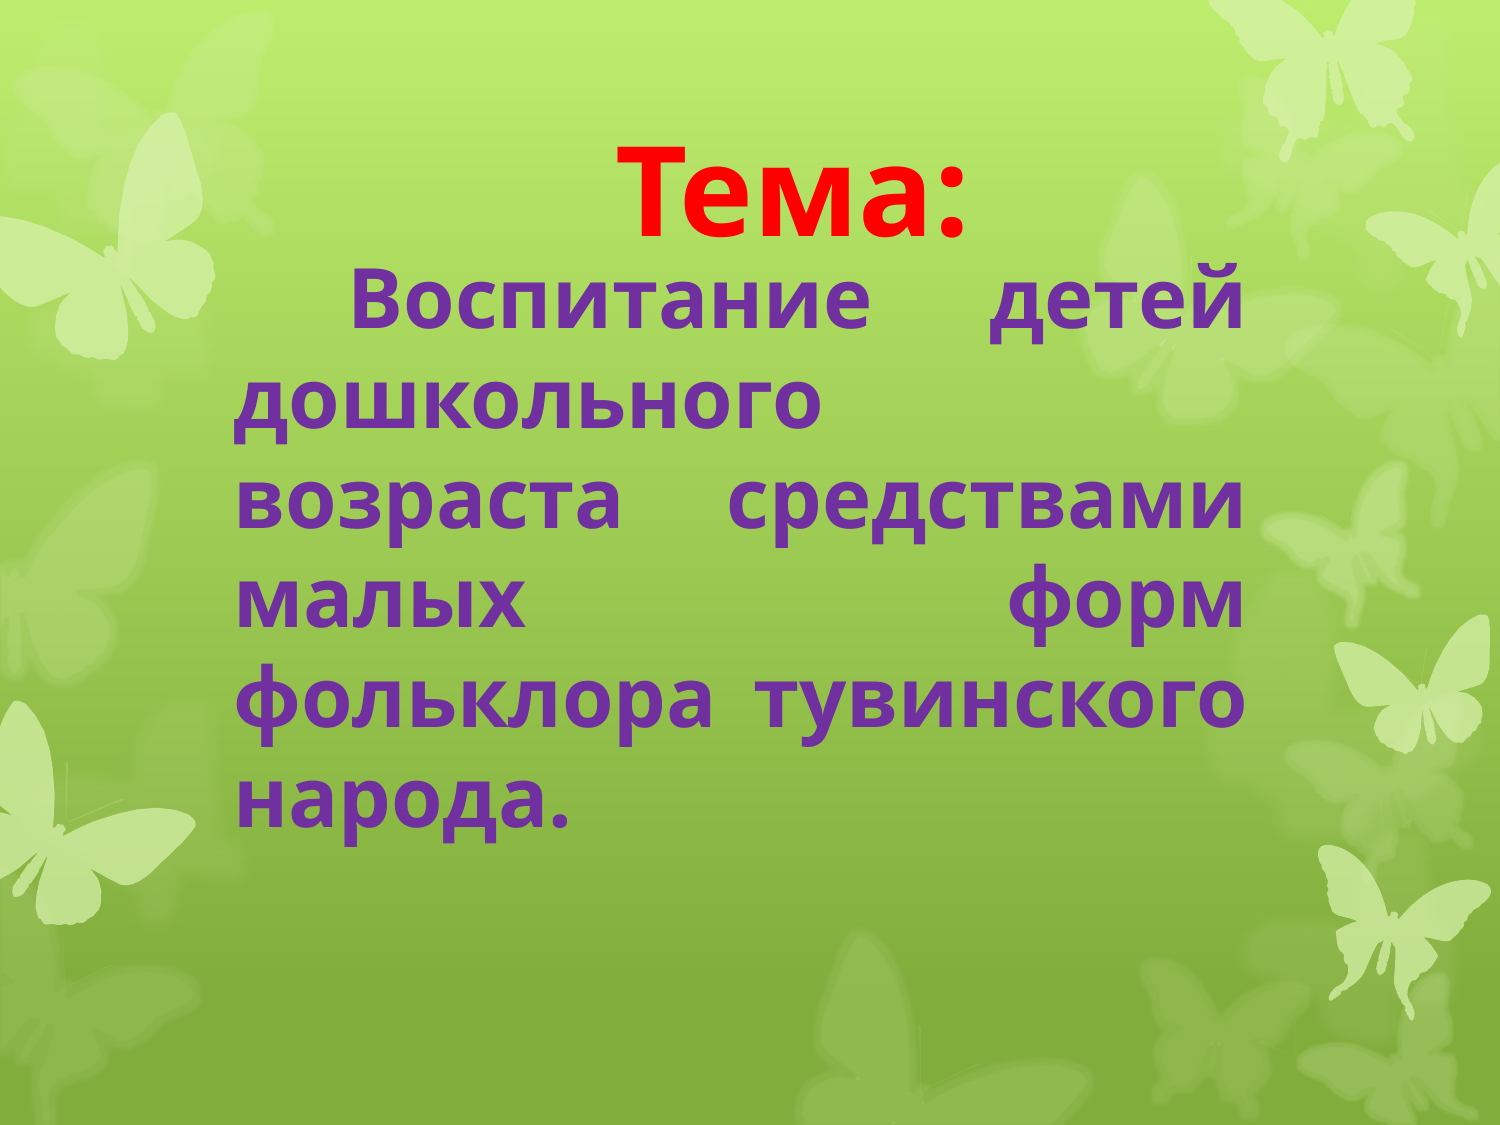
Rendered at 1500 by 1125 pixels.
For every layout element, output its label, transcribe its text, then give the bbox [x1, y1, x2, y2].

list Воспитание детей дошкольного возраста средствами малых форм фольклора тувинского народа. [218, 219, 1264, 870]
title Тема: [165, 110, 1335, 263]
